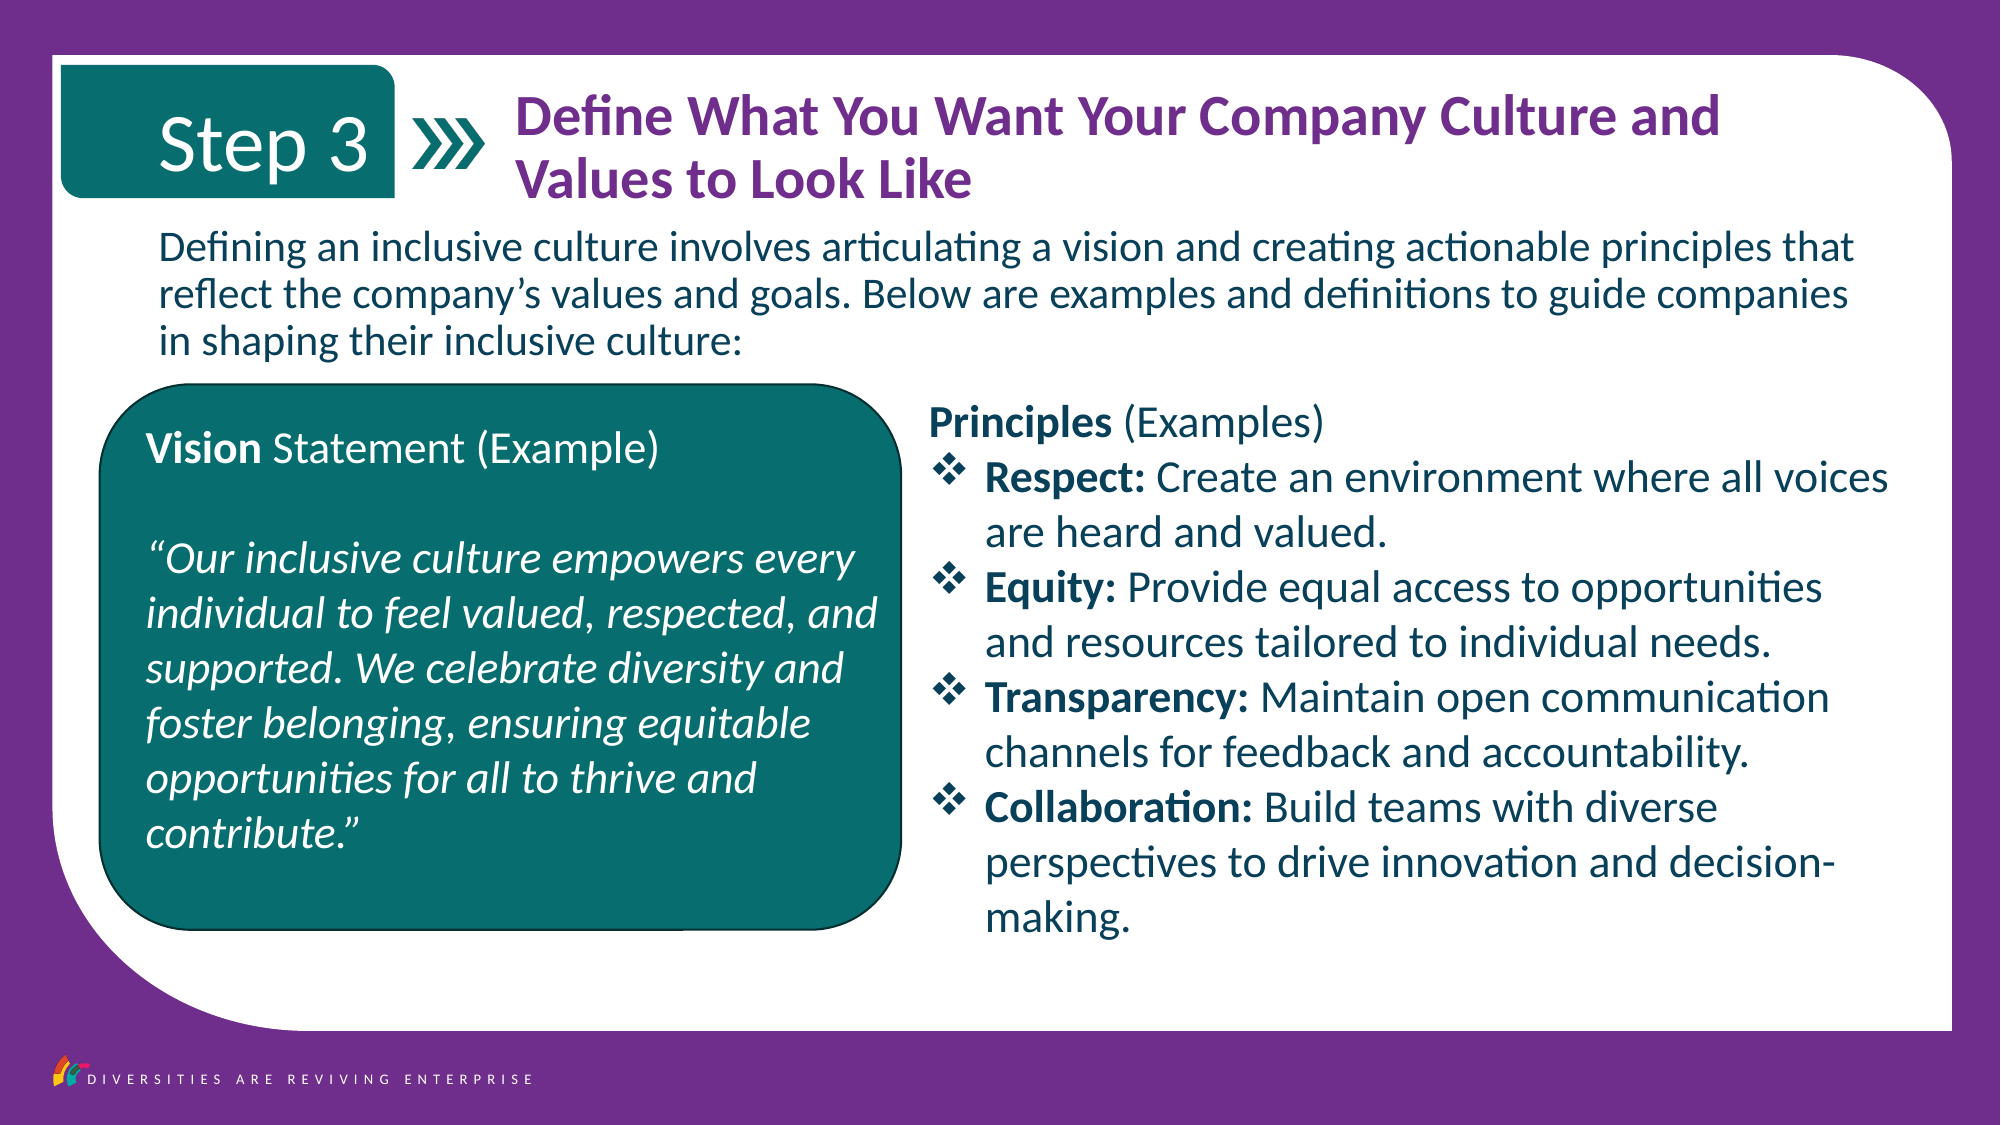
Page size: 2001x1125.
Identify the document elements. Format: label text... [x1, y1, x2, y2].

picture [404, 100, 491, 187]
text_box [385, 67, 396, 200]
text_box Vision Statement (Example) “Our inclusive culture empowers every individual to feel valued, respected, and supported. We celebrate diversity and foster belonging, ensuring equitable opportunities for all to thrive and contribute.” [130, 410, 913, 866]
text_box [98, 396, 899, 931]
list Define What You Want Your Company Culture and Values to Look Like [500, 77, 1882, 210]
text_box Principles (Examples) Respect: Create an environment where all voices are heard and valued. Equity: Provide equal access to opportunities and resources tailored to individual needs. Transparency: Maintain open communication channels for feedback and accountability. Collaboration: Build teams with diverse perspectives to drive innovation and decision-making. [913, 384, 1914, 949]
text_box Step 3 [15, 44, 385, 202]
list Defining an inclusive culture involves articulating a vision and creating actionable principles that reflect the company’s values and goals. Below are examples and definitions to guide companies in shaping their inclusive culture: [143, 215, 1882, 410]
